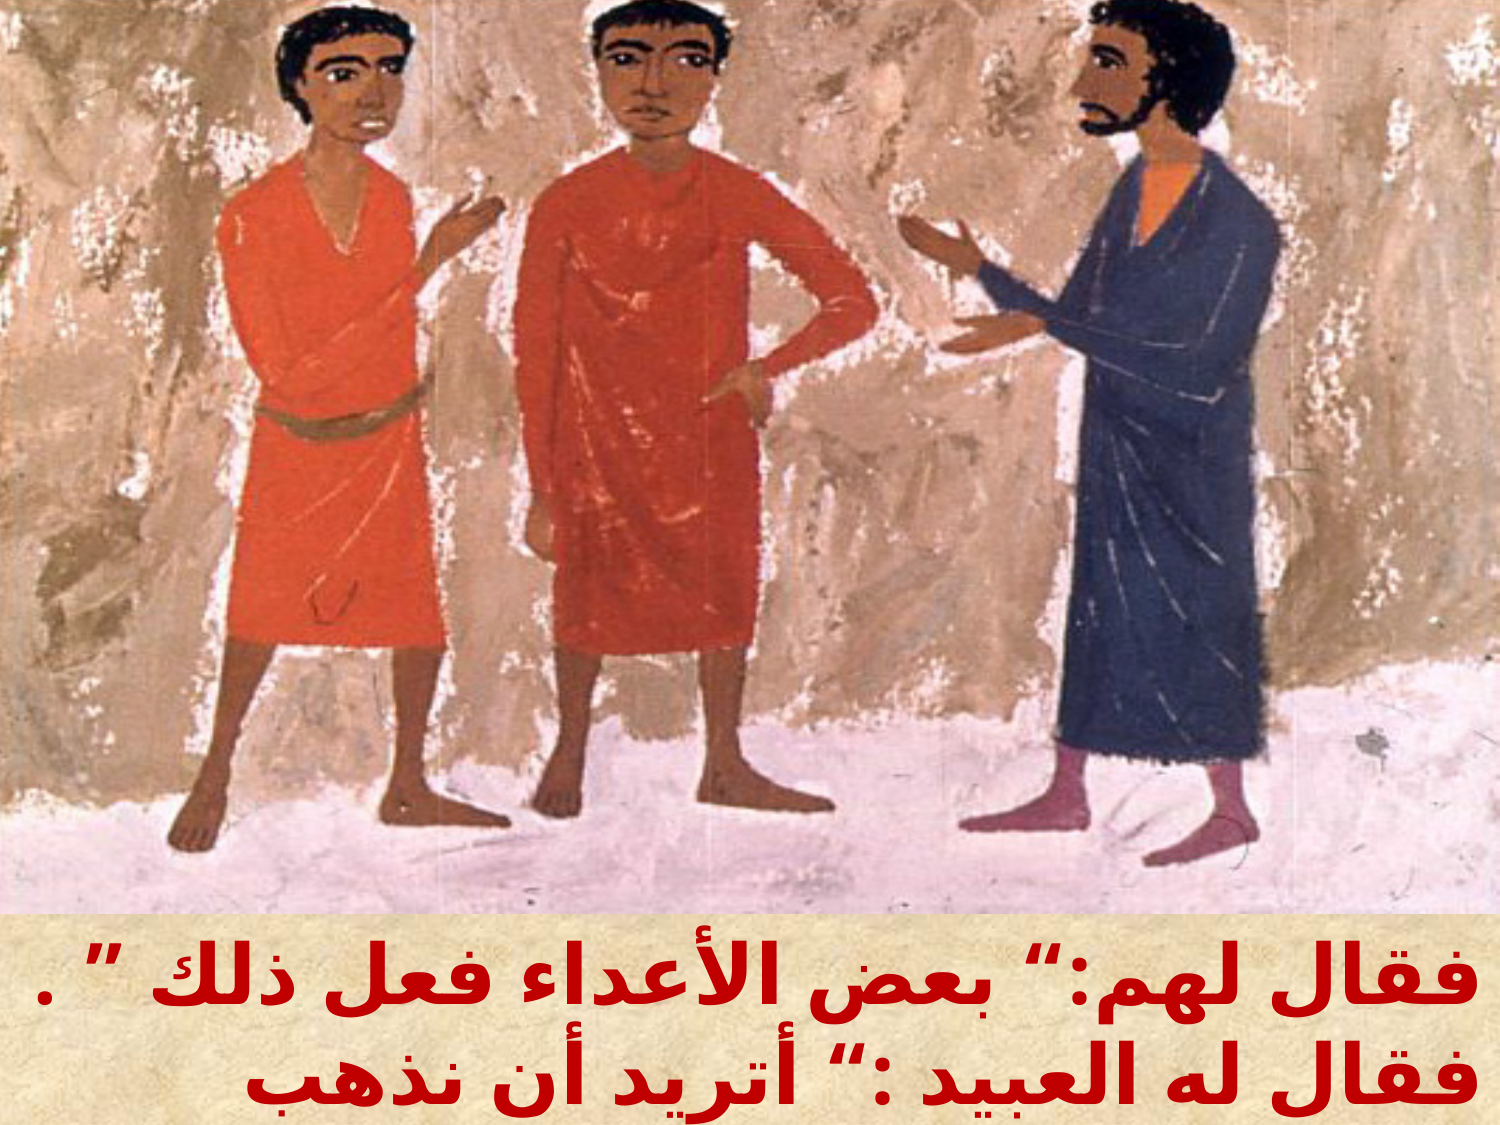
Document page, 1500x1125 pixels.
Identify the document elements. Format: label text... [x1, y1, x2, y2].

text_box فقال لهم:“ بعض الأعداء فعل ذلك ” . فقال له العبيد :“ أتريد أن نذهب فنجمعه ؟ [0, 921, 1500, 1125]
picture [0, 0, 1500, 915]
